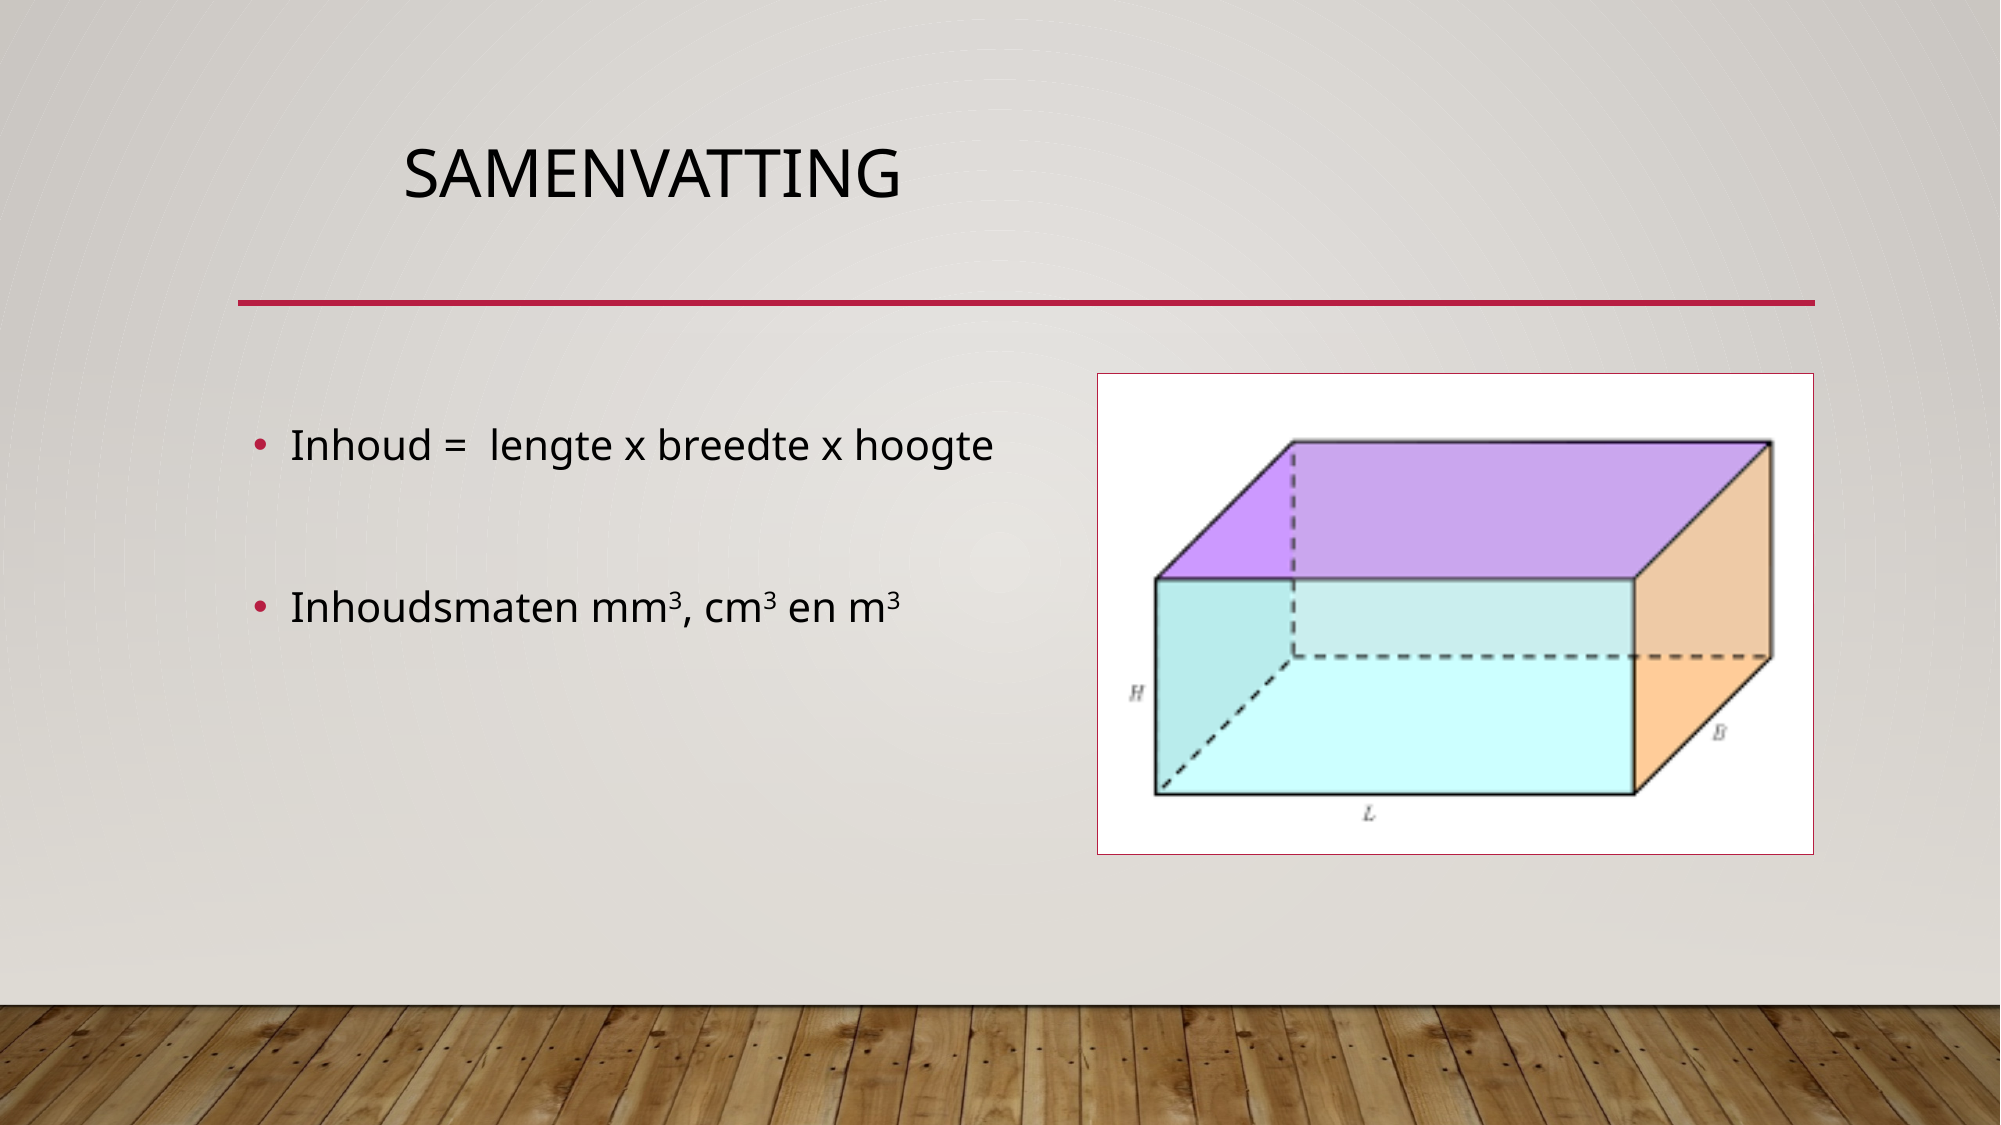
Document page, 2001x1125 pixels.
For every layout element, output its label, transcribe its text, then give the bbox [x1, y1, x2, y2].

picture [0, 1005, 2000, 1125]
title samenvatting [238, 131, 1814, 305]
list Inhoud = lengte x breedte x hoogte Inhoudsmaten mm3, cm3 en m3 [238, 330, 1814, 897]
picture [1097, 372, 1814, 855]
